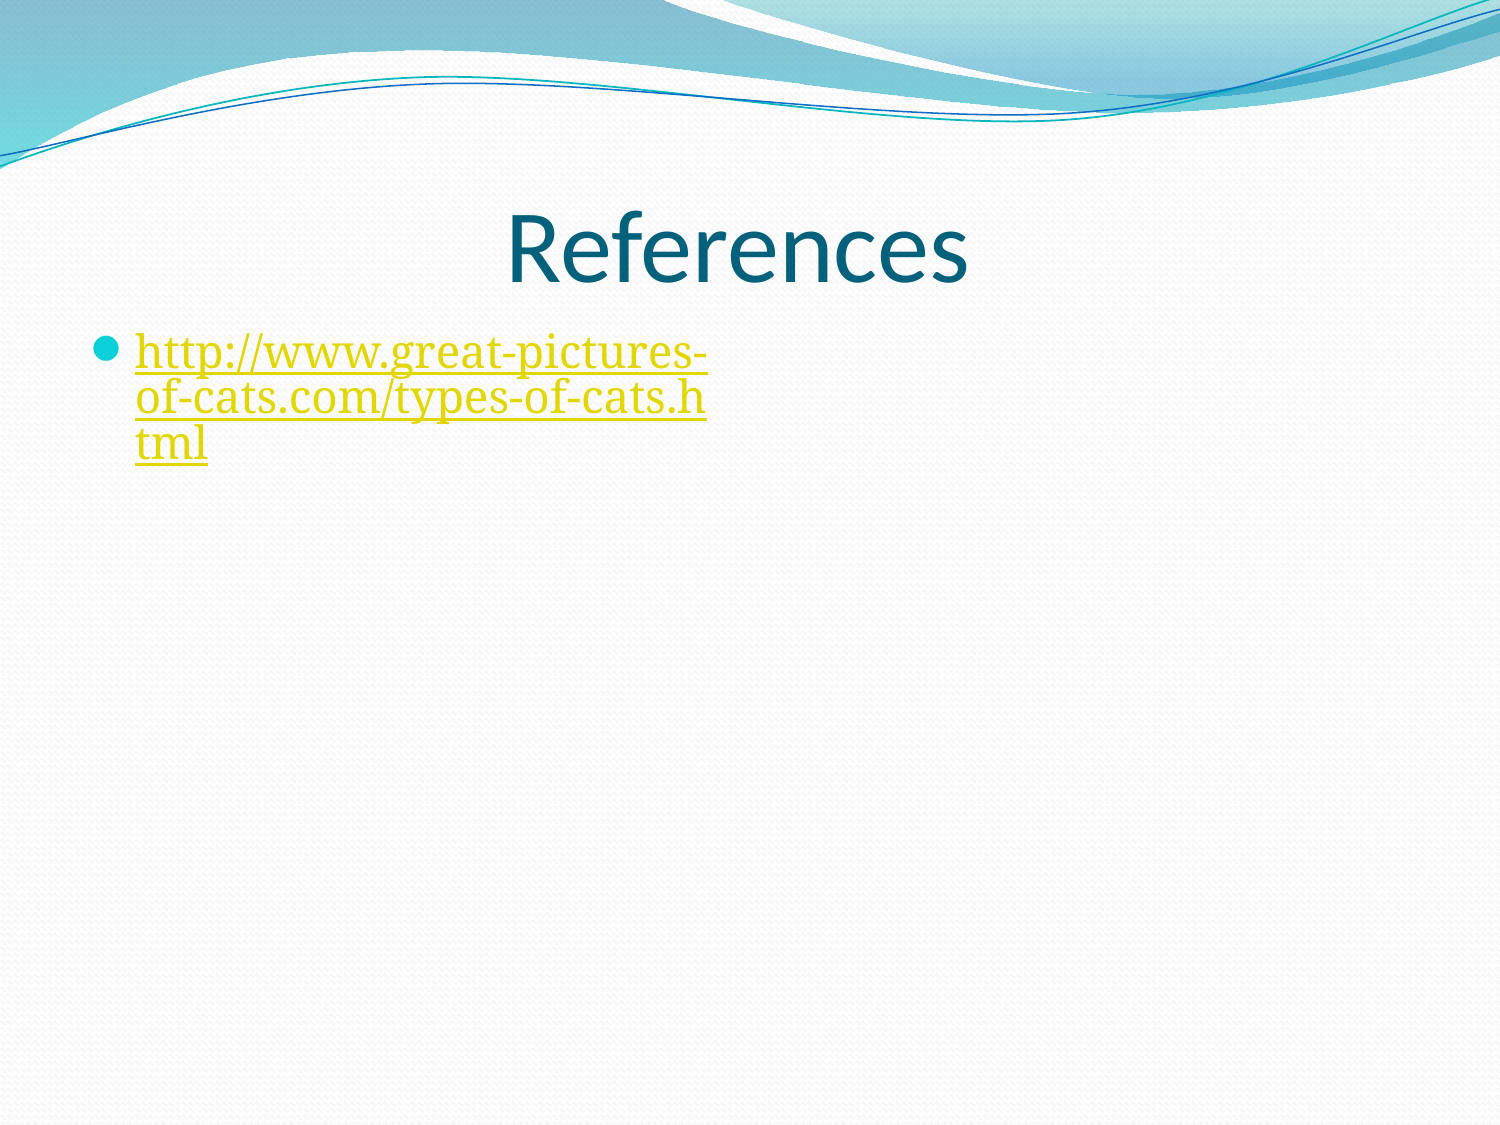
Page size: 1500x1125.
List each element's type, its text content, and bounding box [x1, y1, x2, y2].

title References [75, 115, 1425, 303]
list http://www.great-pictures-of-cats.com/types-of-cats.html [75, 314, 738, 1043]
